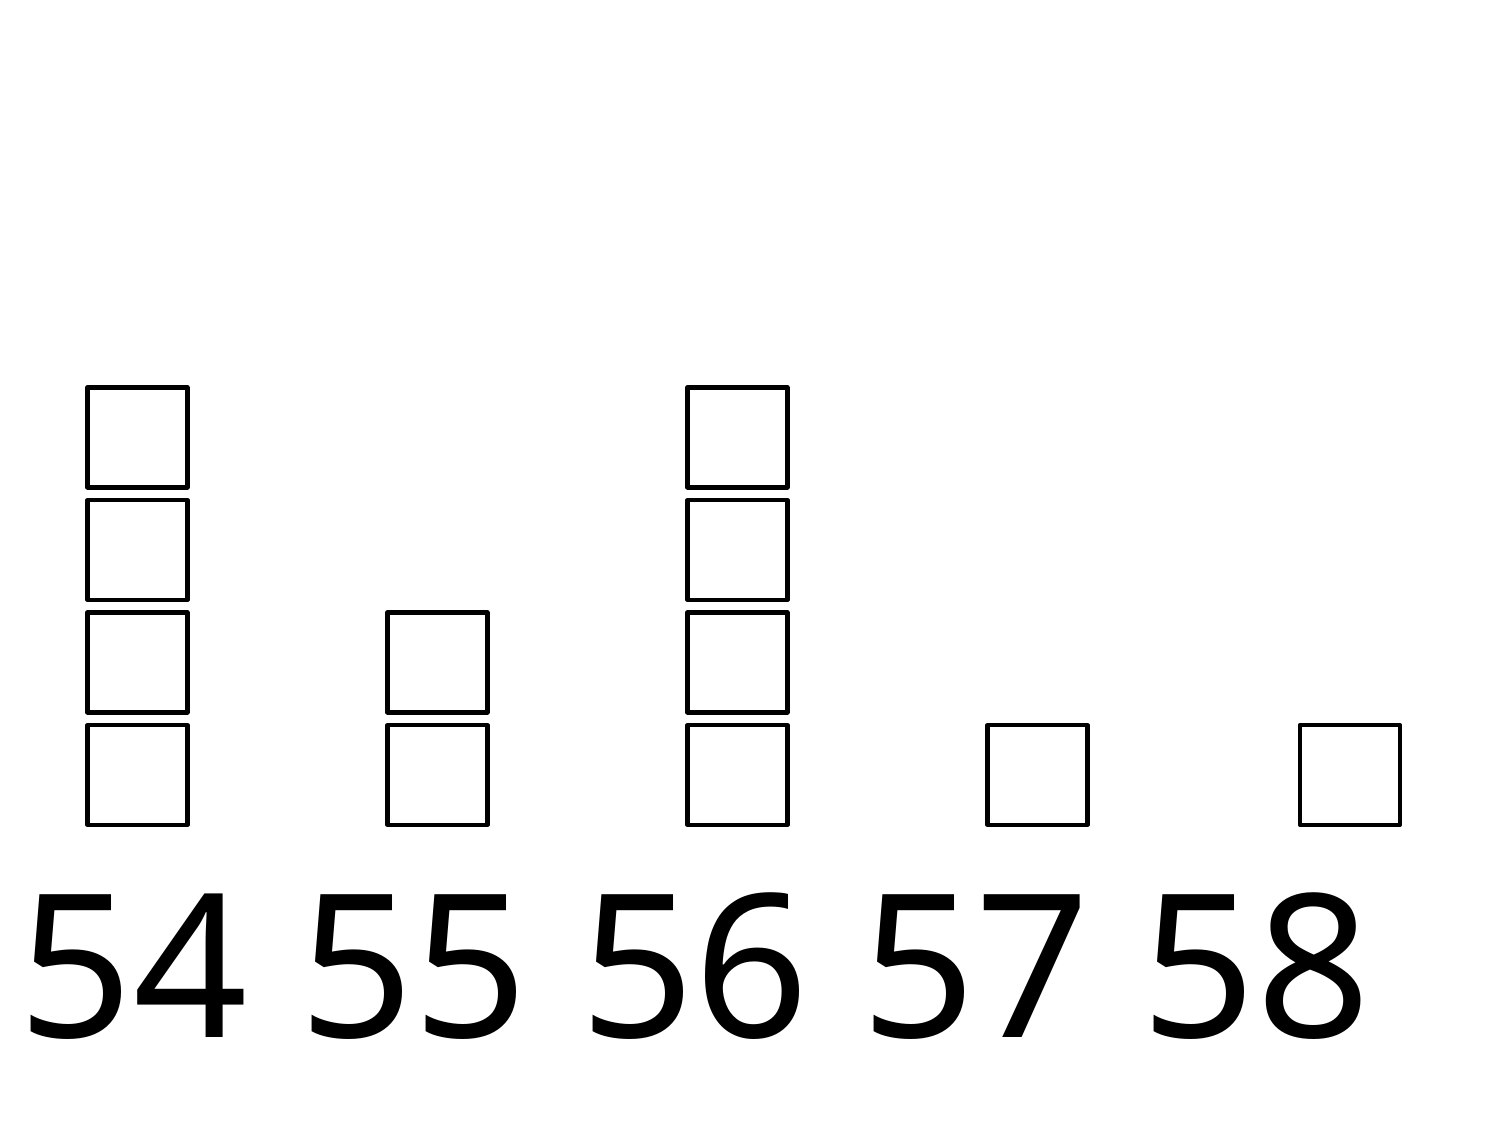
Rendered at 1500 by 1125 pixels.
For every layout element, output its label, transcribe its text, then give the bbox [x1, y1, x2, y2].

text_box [87, 387, 188, 826]
text_box [985, 723, 1090, 827]
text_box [387, 612, 488, 826]
text_box 54 55 56 57 58 [0, 829, 1500, 1085]
text_box [1298, 723, 1402, 827]
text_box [687, 387, 788, 826]
